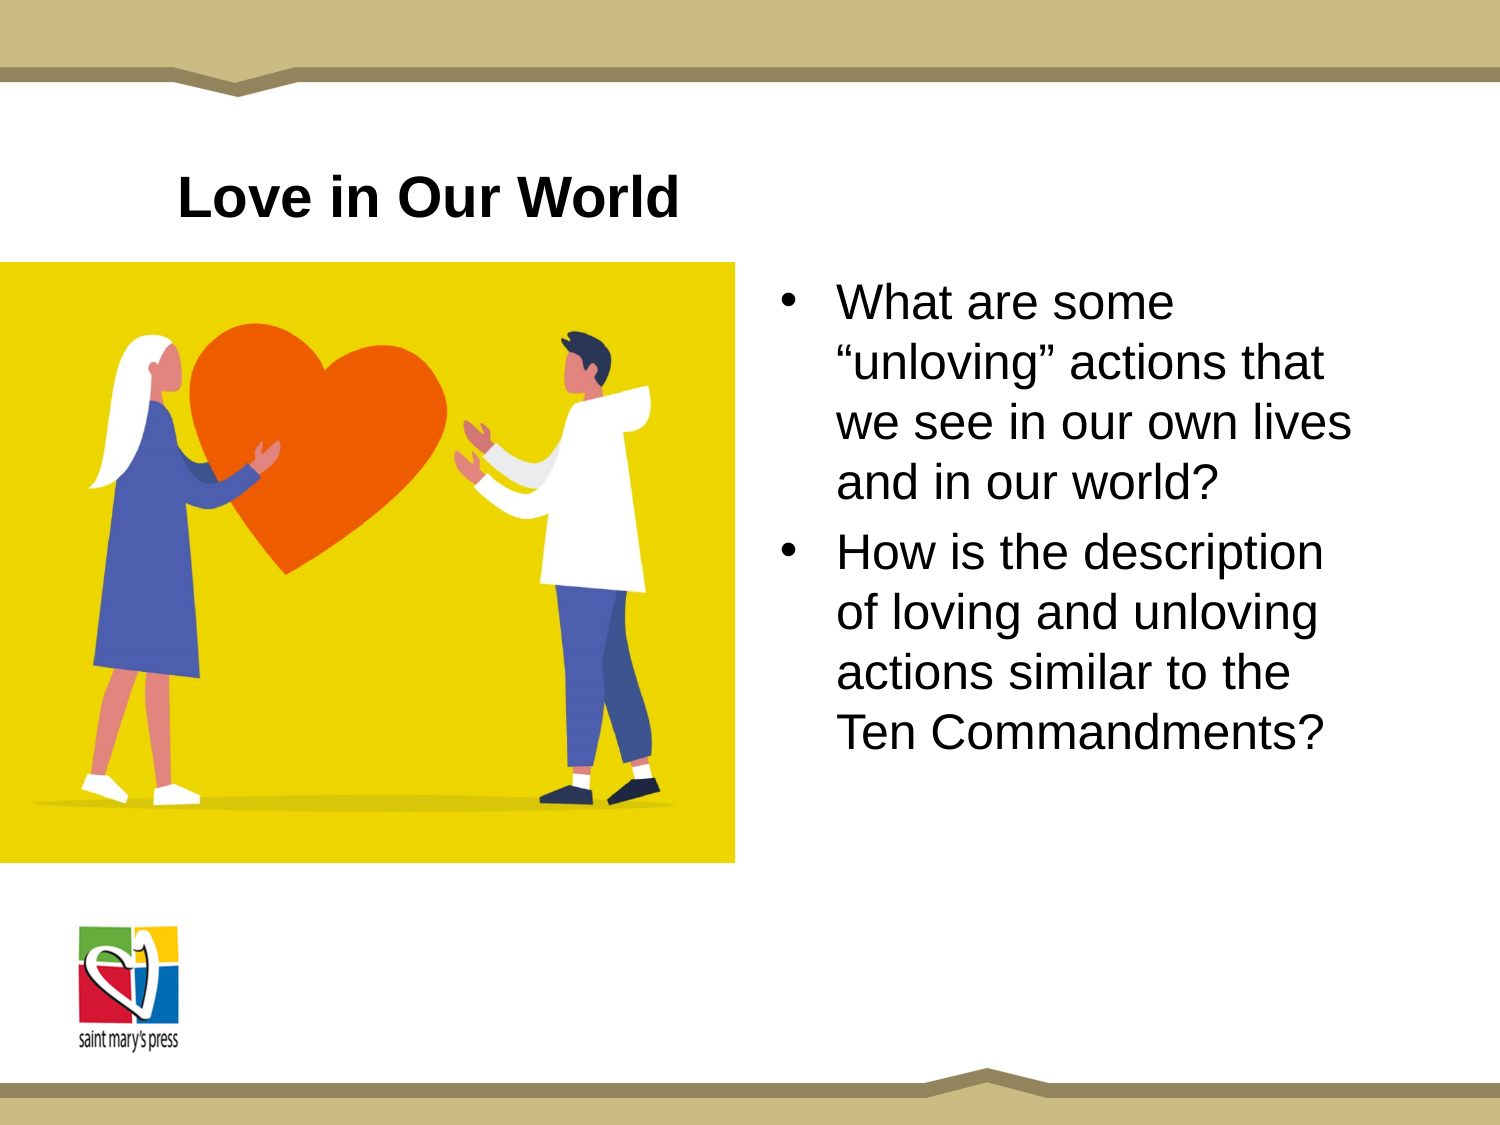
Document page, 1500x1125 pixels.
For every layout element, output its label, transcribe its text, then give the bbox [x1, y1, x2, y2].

text_box What are some “unloving” actions that we see in our own lives and in our world? How is the description of loving and unloving actions similar to the Ten Commandments? [764, 262, 1371, 980]
picture [0, 0, 1500, 1125]
title Love in Our World [162, 149, 1500, 238]
